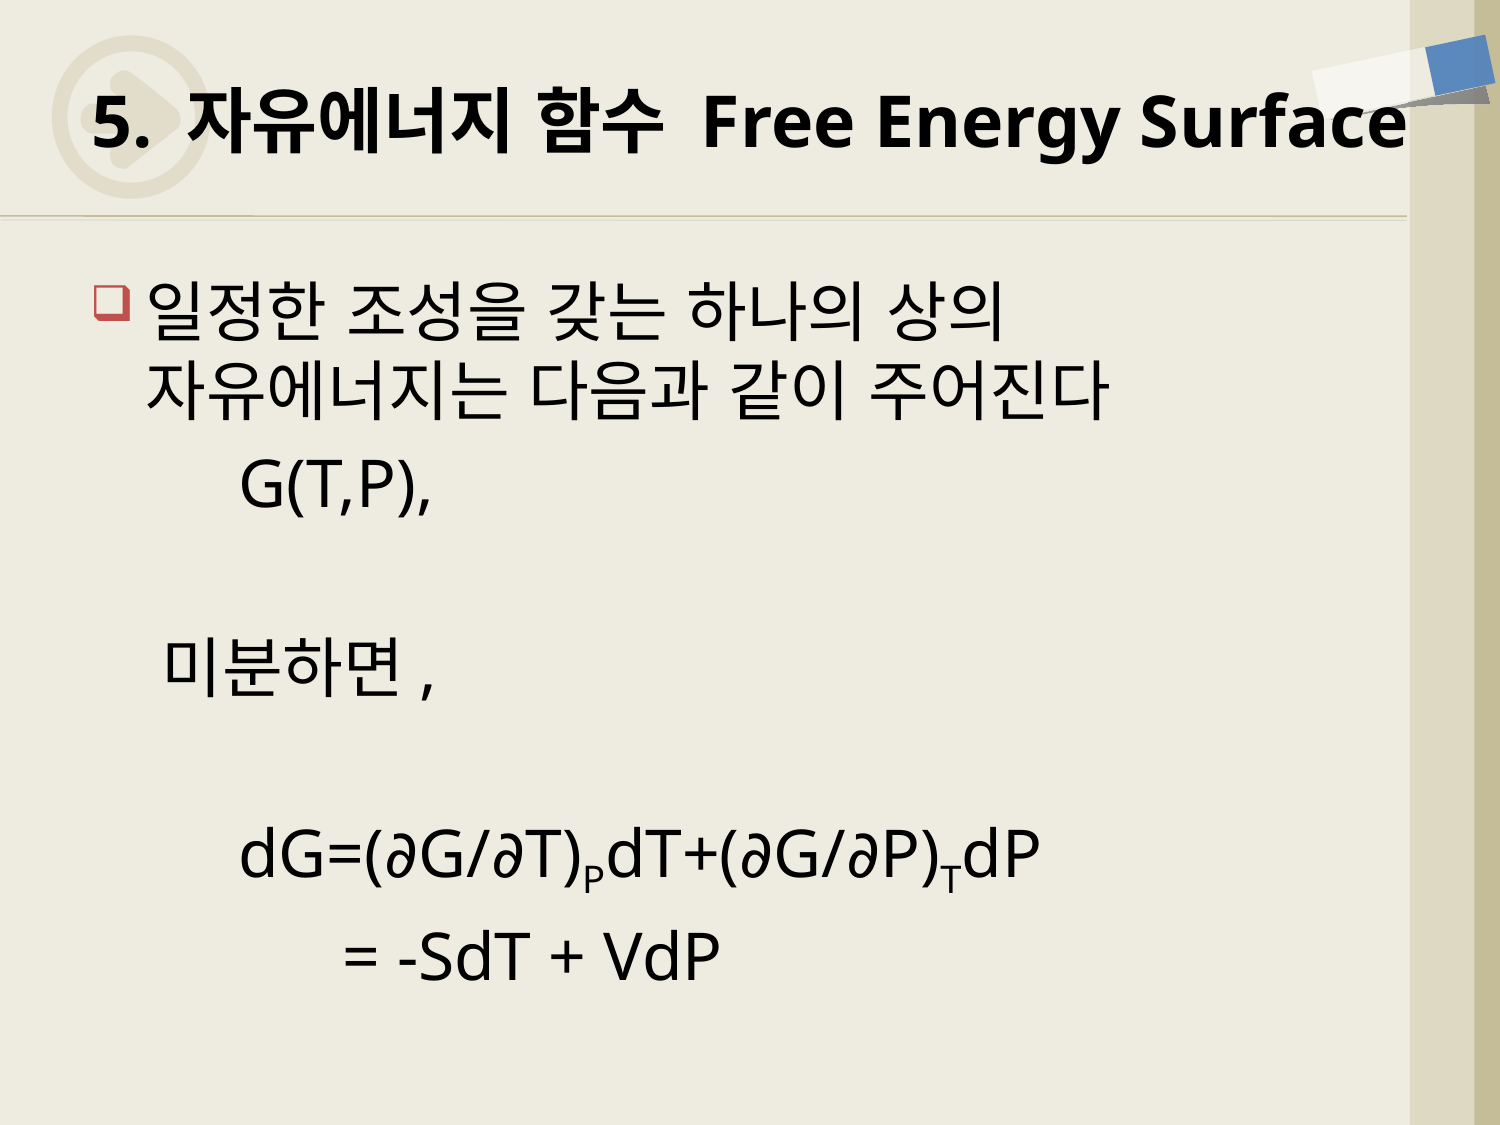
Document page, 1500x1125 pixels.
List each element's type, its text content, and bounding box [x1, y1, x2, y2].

title 5. 자유에너지 함수 Free Energy Surface [75, 24, 1425, 213]
list 일정한 조성을 갖는 하나의 상의 자유에너지는 다음과 같이 주어진다 G(T,P), 미분하면, dG=(∂G/∂T)PdT+(∂G/∂P)TdP = -SdT + VdP [75, 262, 1406, 1005]
